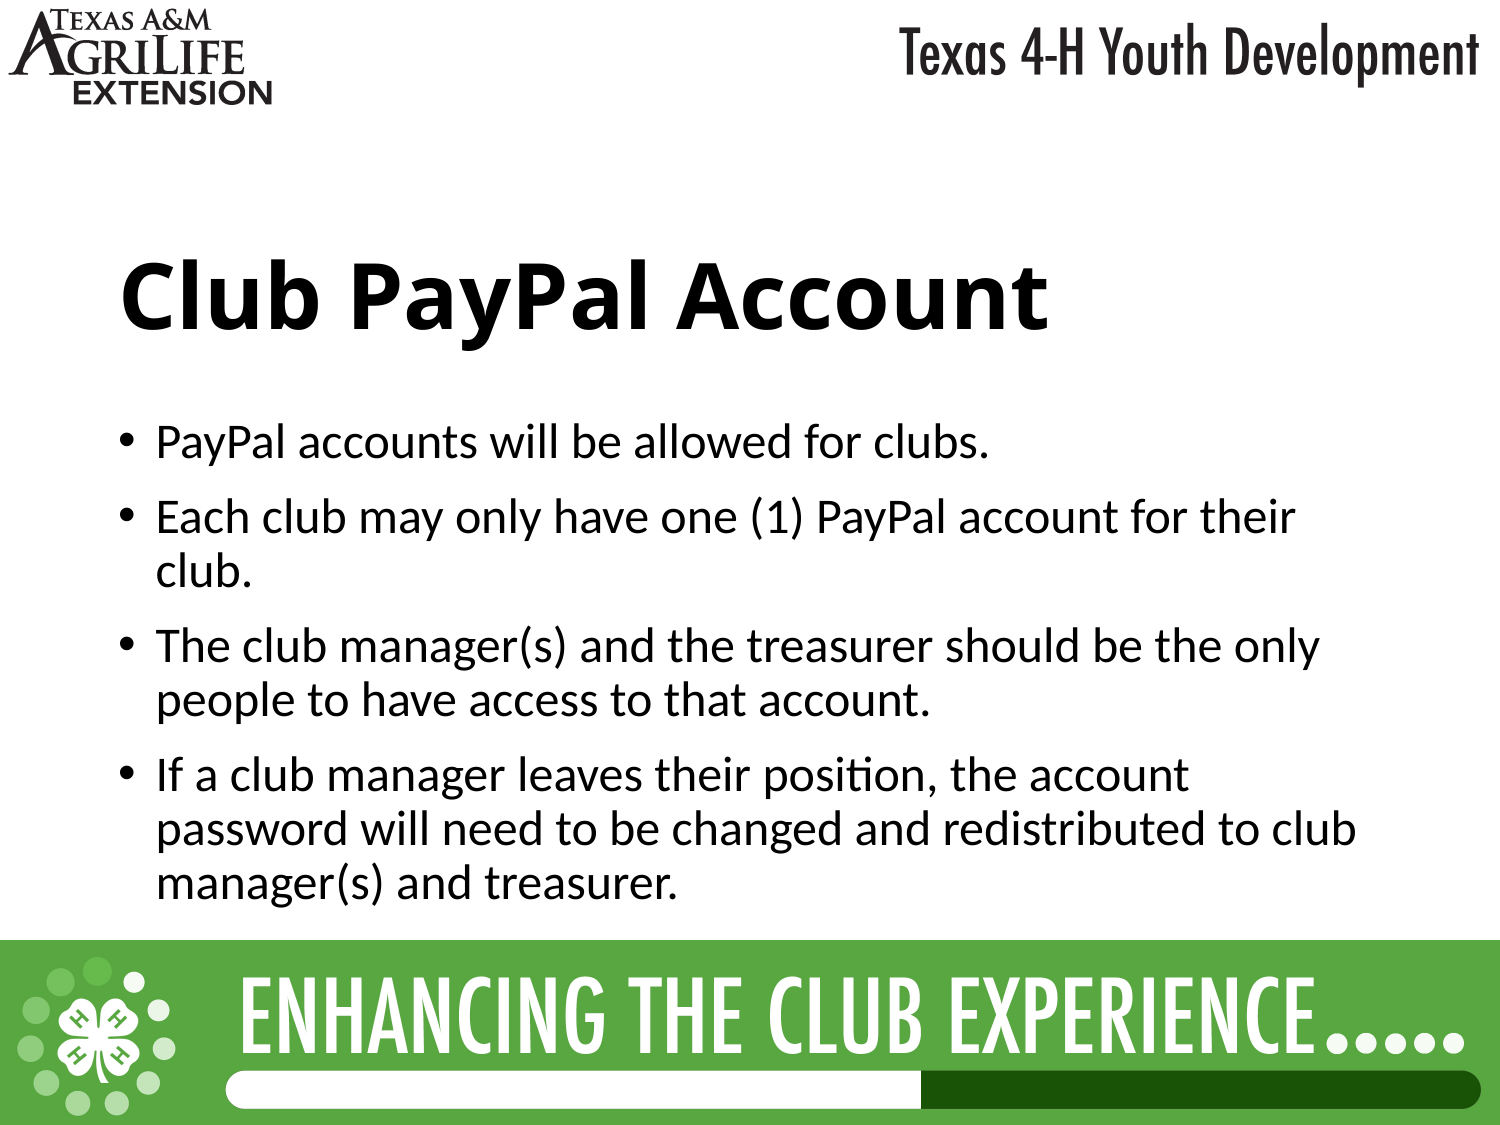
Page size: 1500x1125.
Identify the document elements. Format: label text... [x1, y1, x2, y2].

list PayPal accounts will be allowed for clubs. Each club may only have one (1) PayPal account for their club. The club manager(s) and the treasurer should be the only people to have access to that account. If a club manager leaves their position, the account password will need to be changed and redistributed to club manager(s) and treasurer. [103, 408, 1397, 930]
picture [0, 0, 1500, 1125]
title Club PayPal Account [103, 190, 1397, 408]
